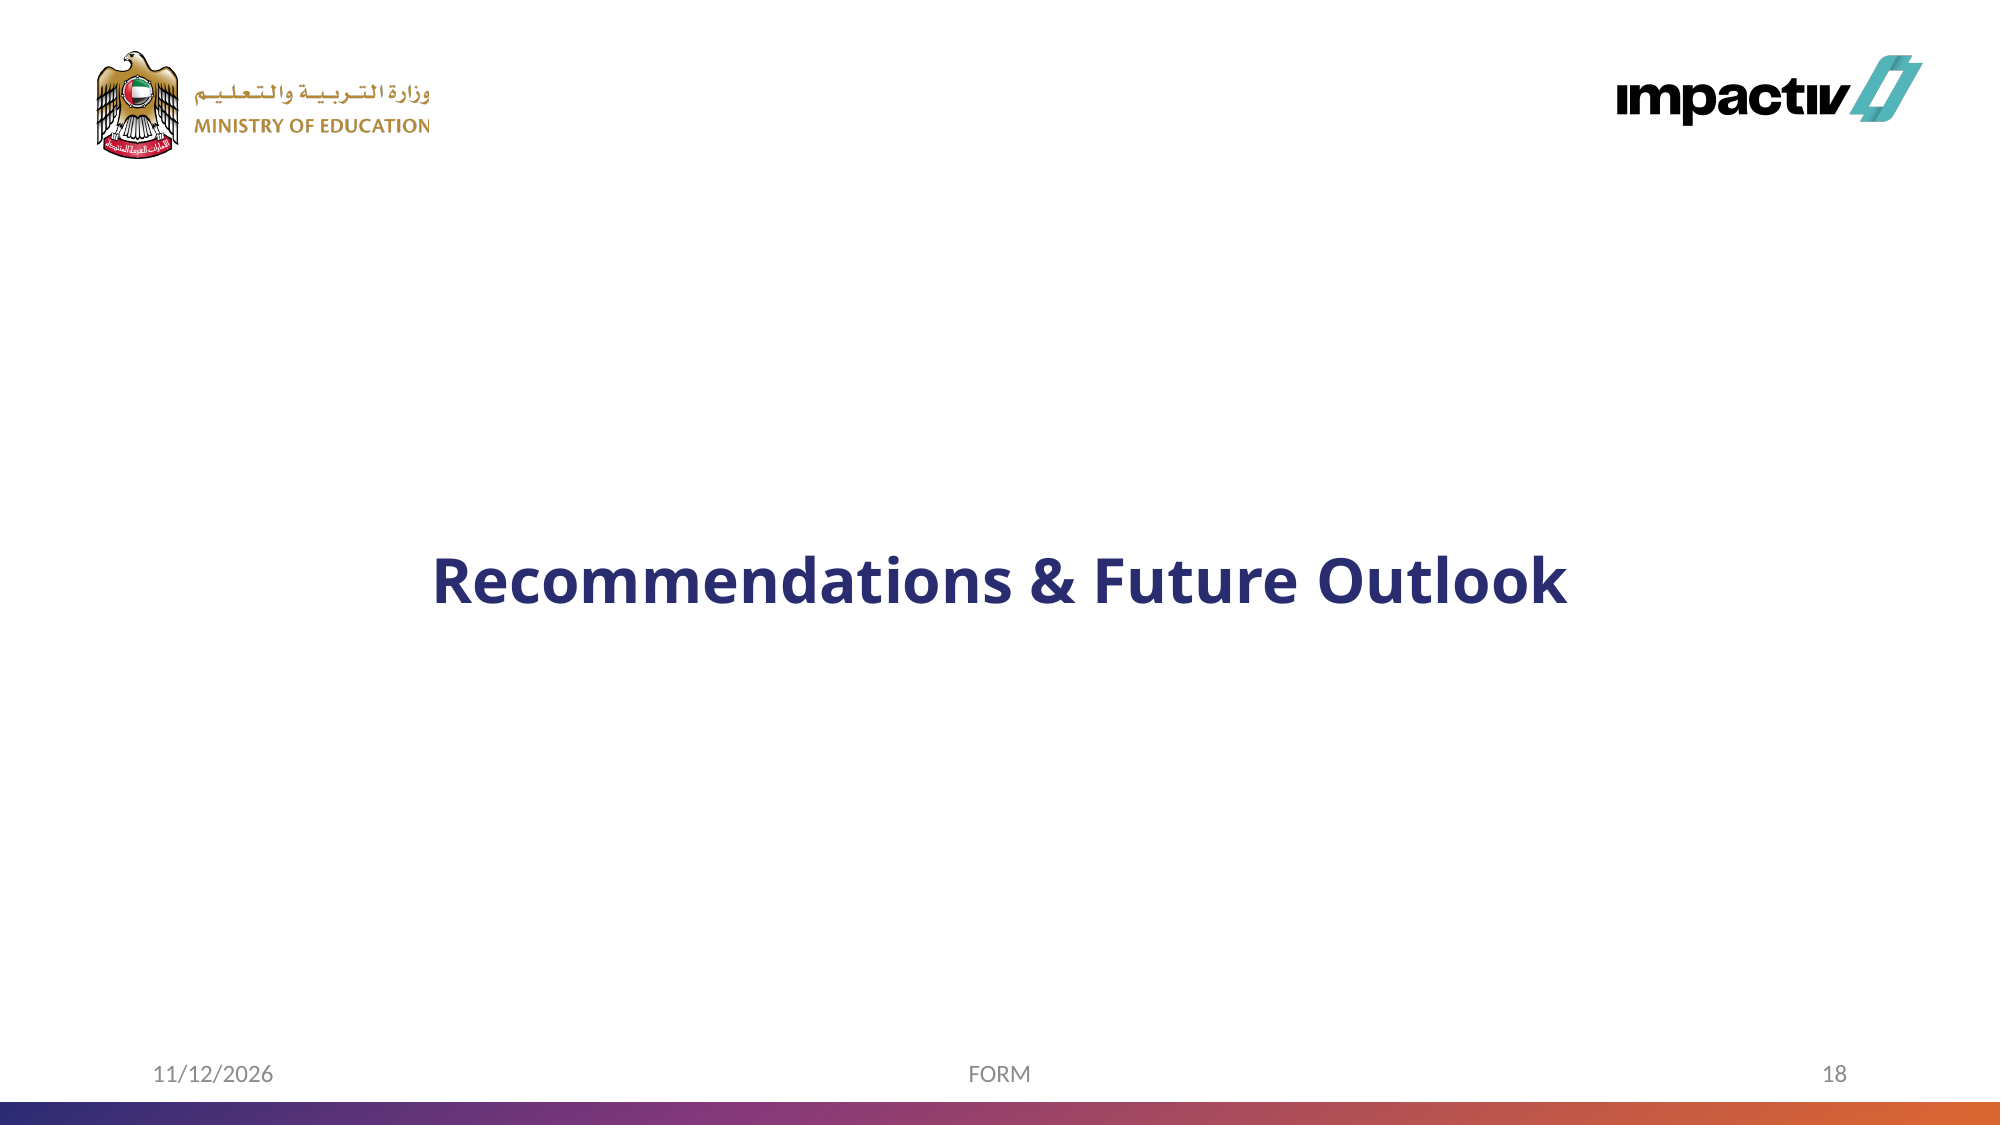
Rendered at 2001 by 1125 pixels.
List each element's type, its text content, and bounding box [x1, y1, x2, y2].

picture [1610, 52, 1929, 128]
footer FORM [662, 1042, 1338, 1103]
slide_number 18 [1412, 1042, 1863, 1103]
list Recommendations & Future Outlook [137, 374, 1863, 625]
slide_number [137, 1042, 588, 1103]
